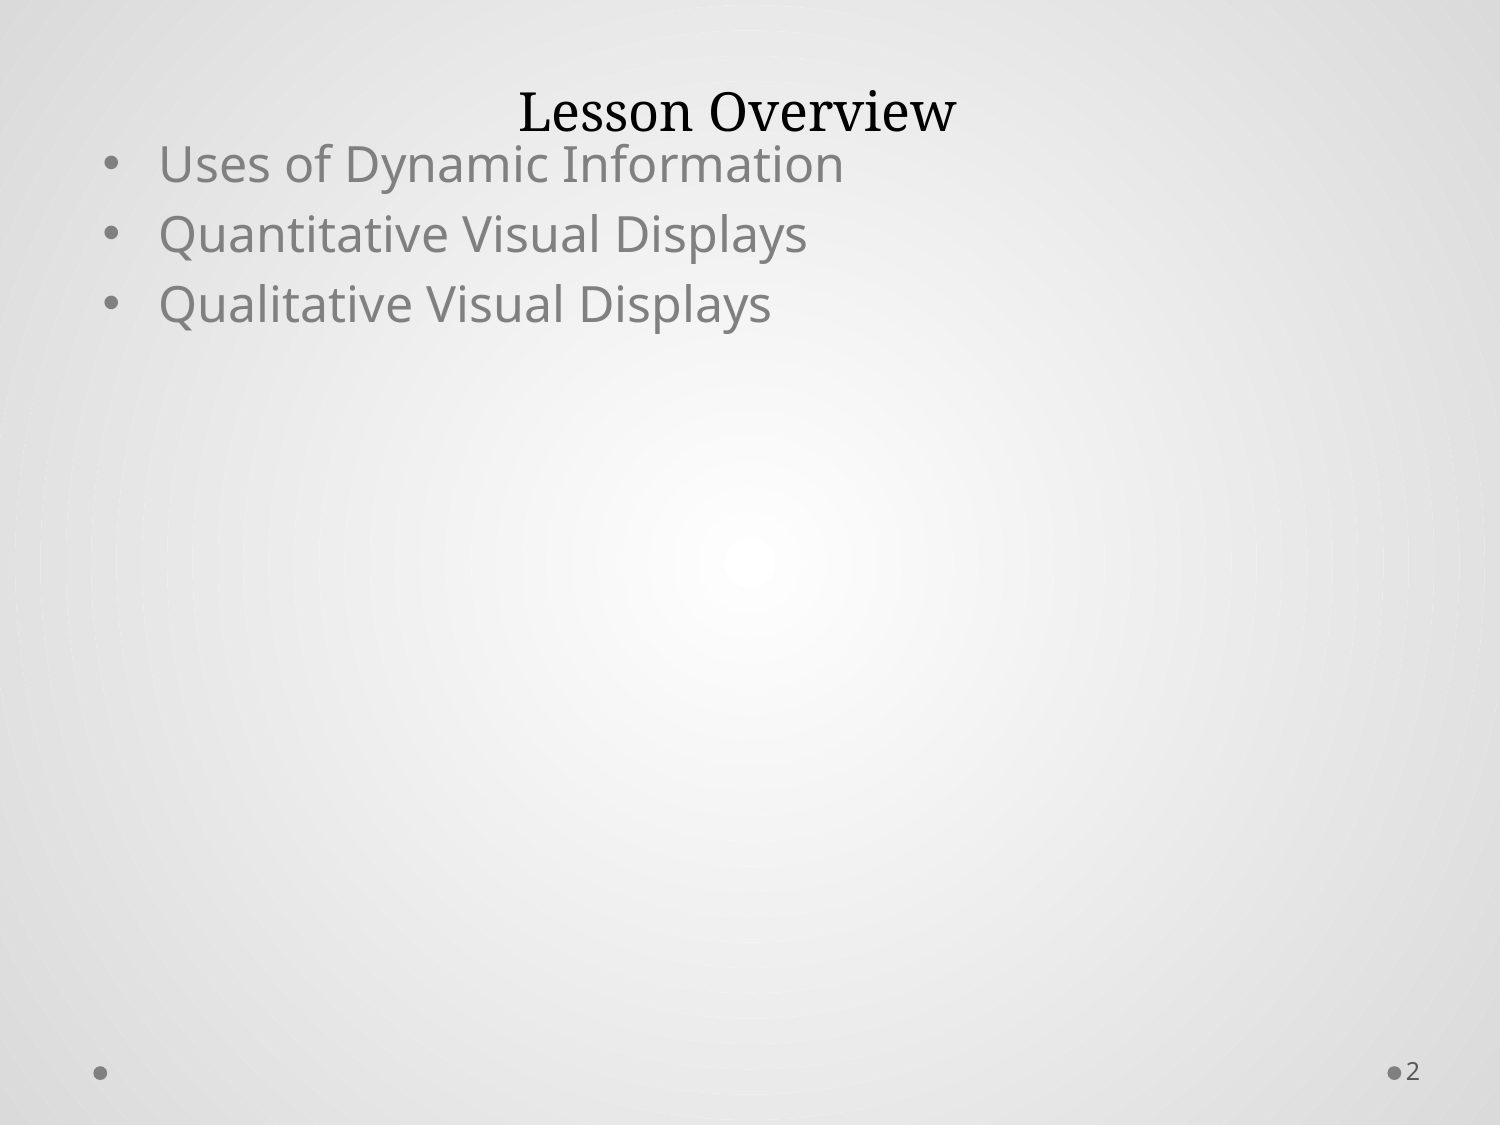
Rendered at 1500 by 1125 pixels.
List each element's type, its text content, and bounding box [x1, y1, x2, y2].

list Uses of Dynamic Information Quantitative Visual Displays Qualitative Visual Displays [87, 125, 1438, 1100]
title Lesson Overview [62, 50, 1413, 150]
slide_number 2 [1401, 1042, 1494, 1103]
